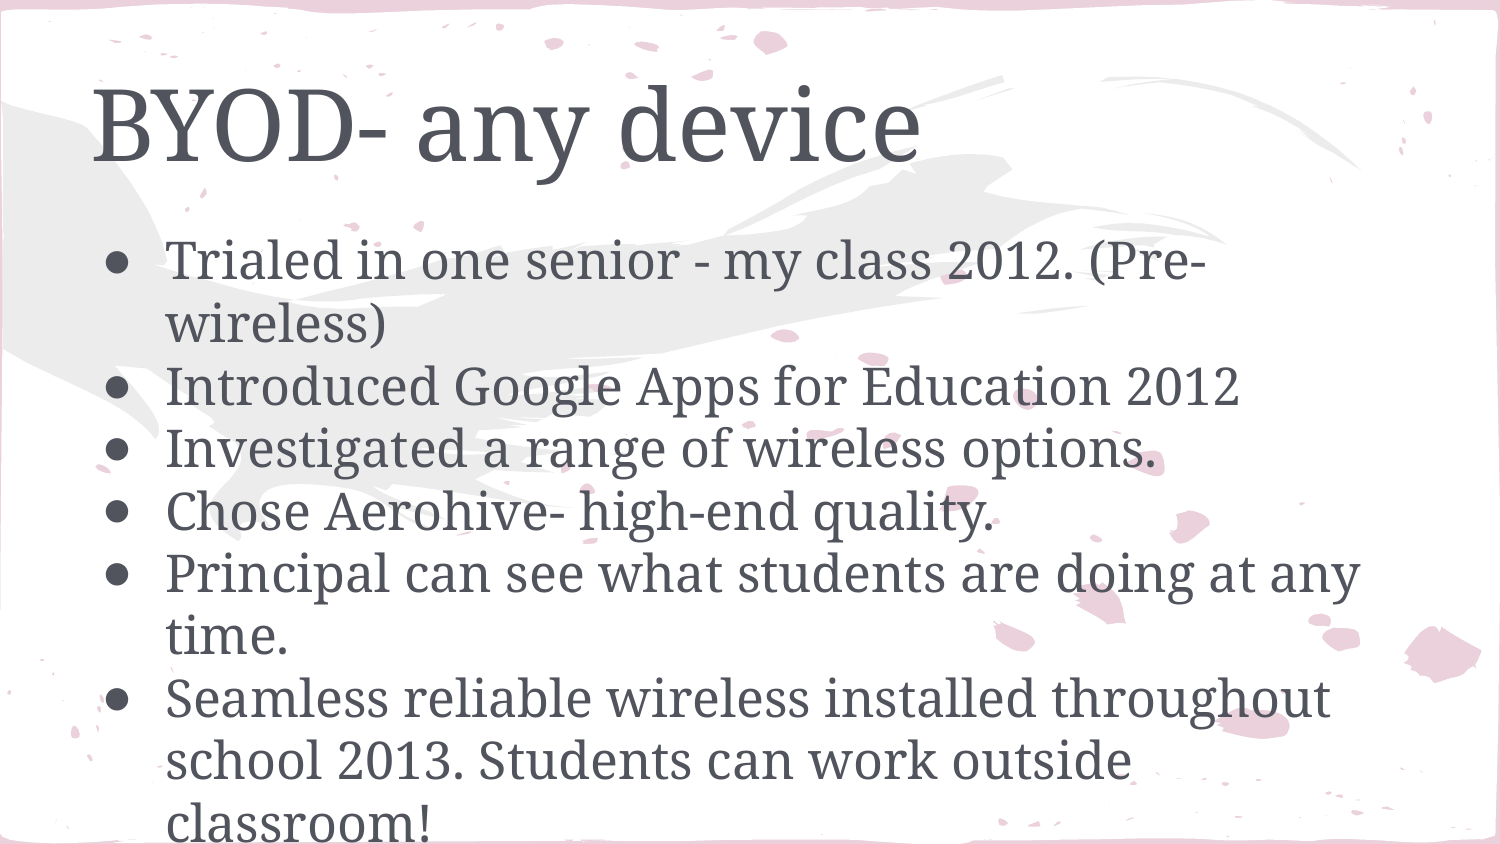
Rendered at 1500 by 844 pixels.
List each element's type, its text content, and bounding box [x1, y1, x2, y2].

title BYOD- any device [75, 25, 1425, 197]
list Trialed in one senior - my class 2012. (Pre- wireless) Introduced Google Apps for Education 2012 Investigated a range of wireless options. Chose Aerohive- high-end quality. Principal can see what students are doing at any time. Seamless reliable wireless installed throughout school 2013. Students can work outside classroom! Pass code of the day used i.e. comes out daily. [75, 212, 1425, 808]
